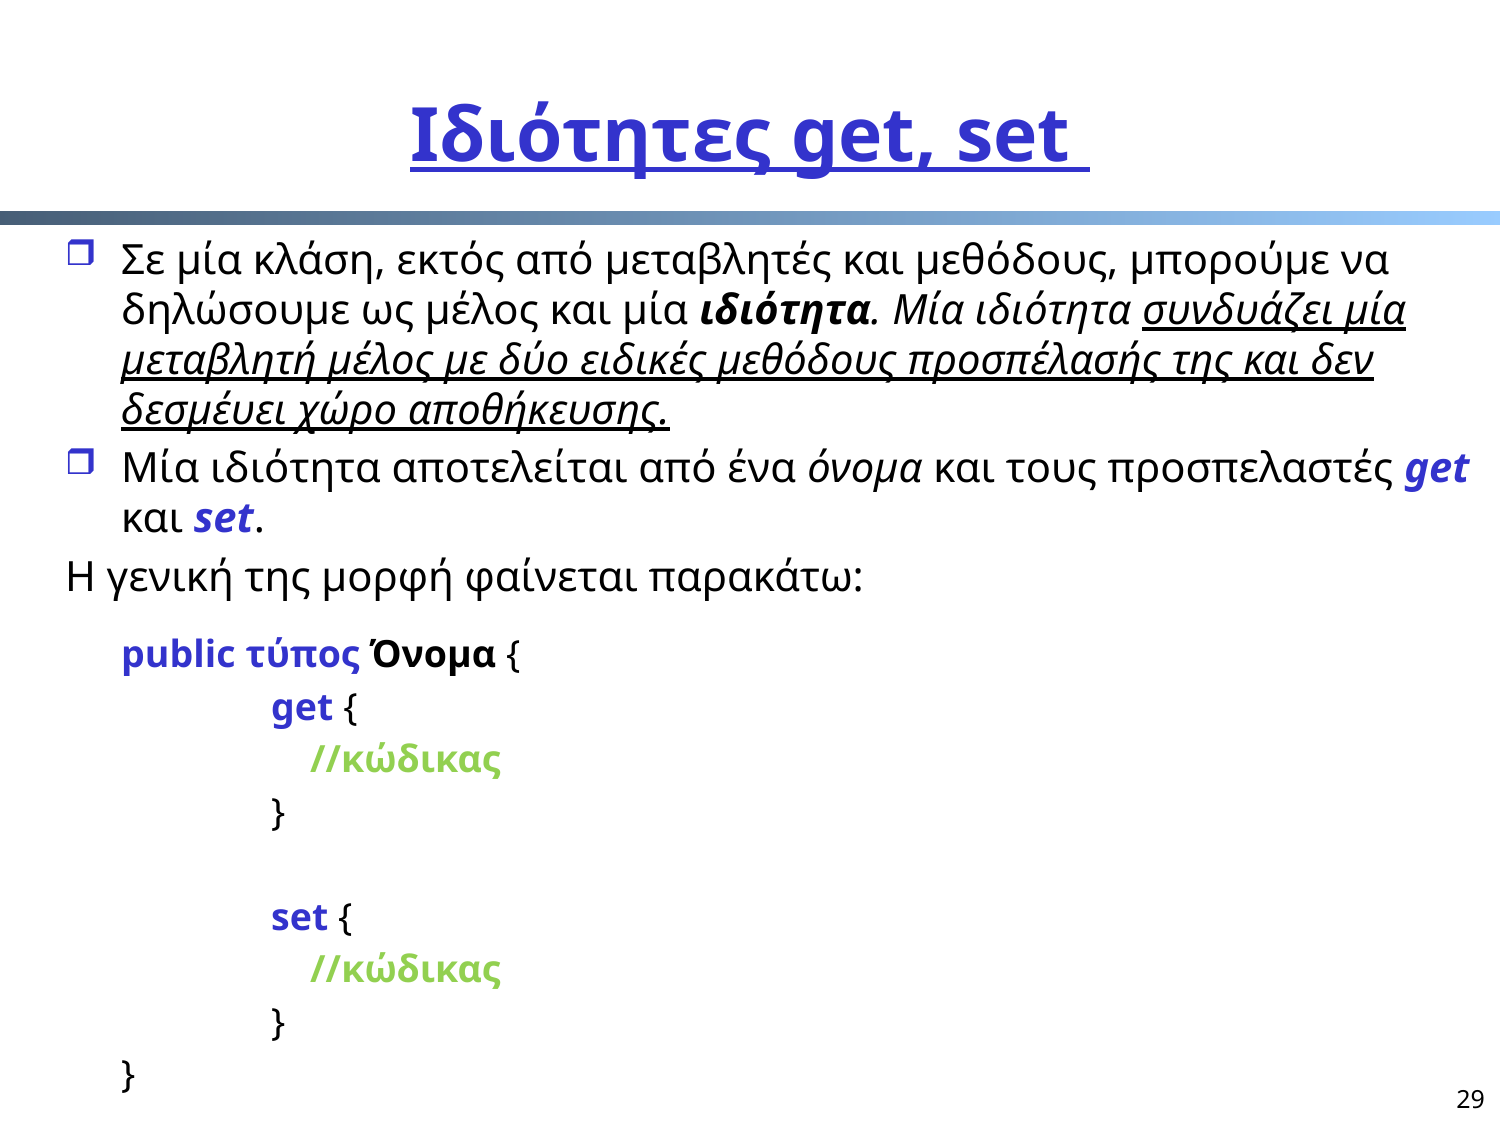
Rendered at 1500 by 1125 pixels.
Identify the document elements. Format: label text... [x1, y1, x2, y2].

title Ιδιότητες get, set [0, 37, 1500, 225]
list Σε μία κλάση, εκτός από μεταβλητές και μεθόδους, μπορούμε να δηλώσουμε ως μέλος και μία ιδιότητα. Μία ιδιότητα συνδυάζει μία μεταβλητή μέλος με δύο ειδικές μεθόδους προσπέλασής της και δεν δεσμέυει χώρο αποθήκευσης. Μία ιδιότητα αποτελείται από ένα όνομα και τους προσπελαστές get και set. Η γενική της μορφή φαίνεται παρακάτω: public τύπος Όνομα { get { //κώδικας } set { //κώδικας } } [50, 224, 1500, 1125]
